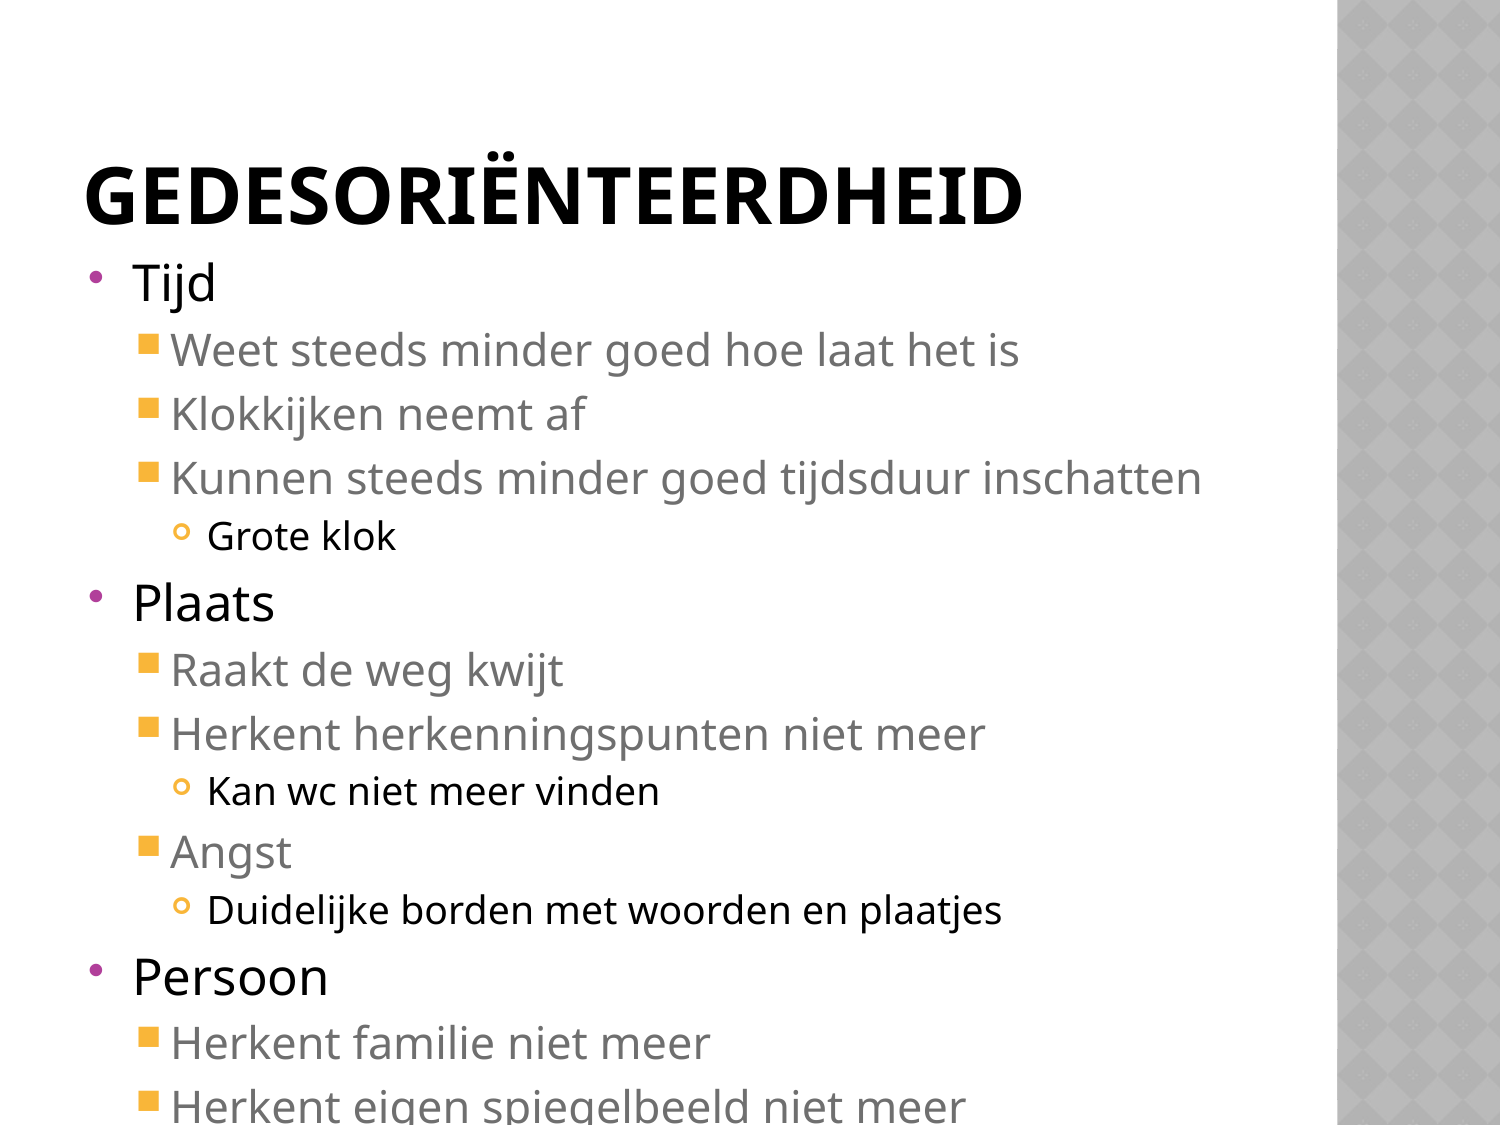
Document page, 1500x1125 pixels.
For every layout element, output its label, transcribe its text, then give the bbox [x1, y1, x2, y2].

list Tijd Weet steeds minder goed hoe laat het is Klokkijken neemt af Kunnen steeds minder goed tijdsduur inschatten Grote klok Plaats Raakt de weg kwijt Herkent herkenningspunten niet meer Kan wc niet meer vinden Angst Duidelijke borden met woorden en plaatjes Persoon Herkent familie niet meer Herkent eigen spiegelbeeld niet meer [75, 243, 1263, 1125]
title gedesoriënteerdheid [75, 52, 1263, 240]
